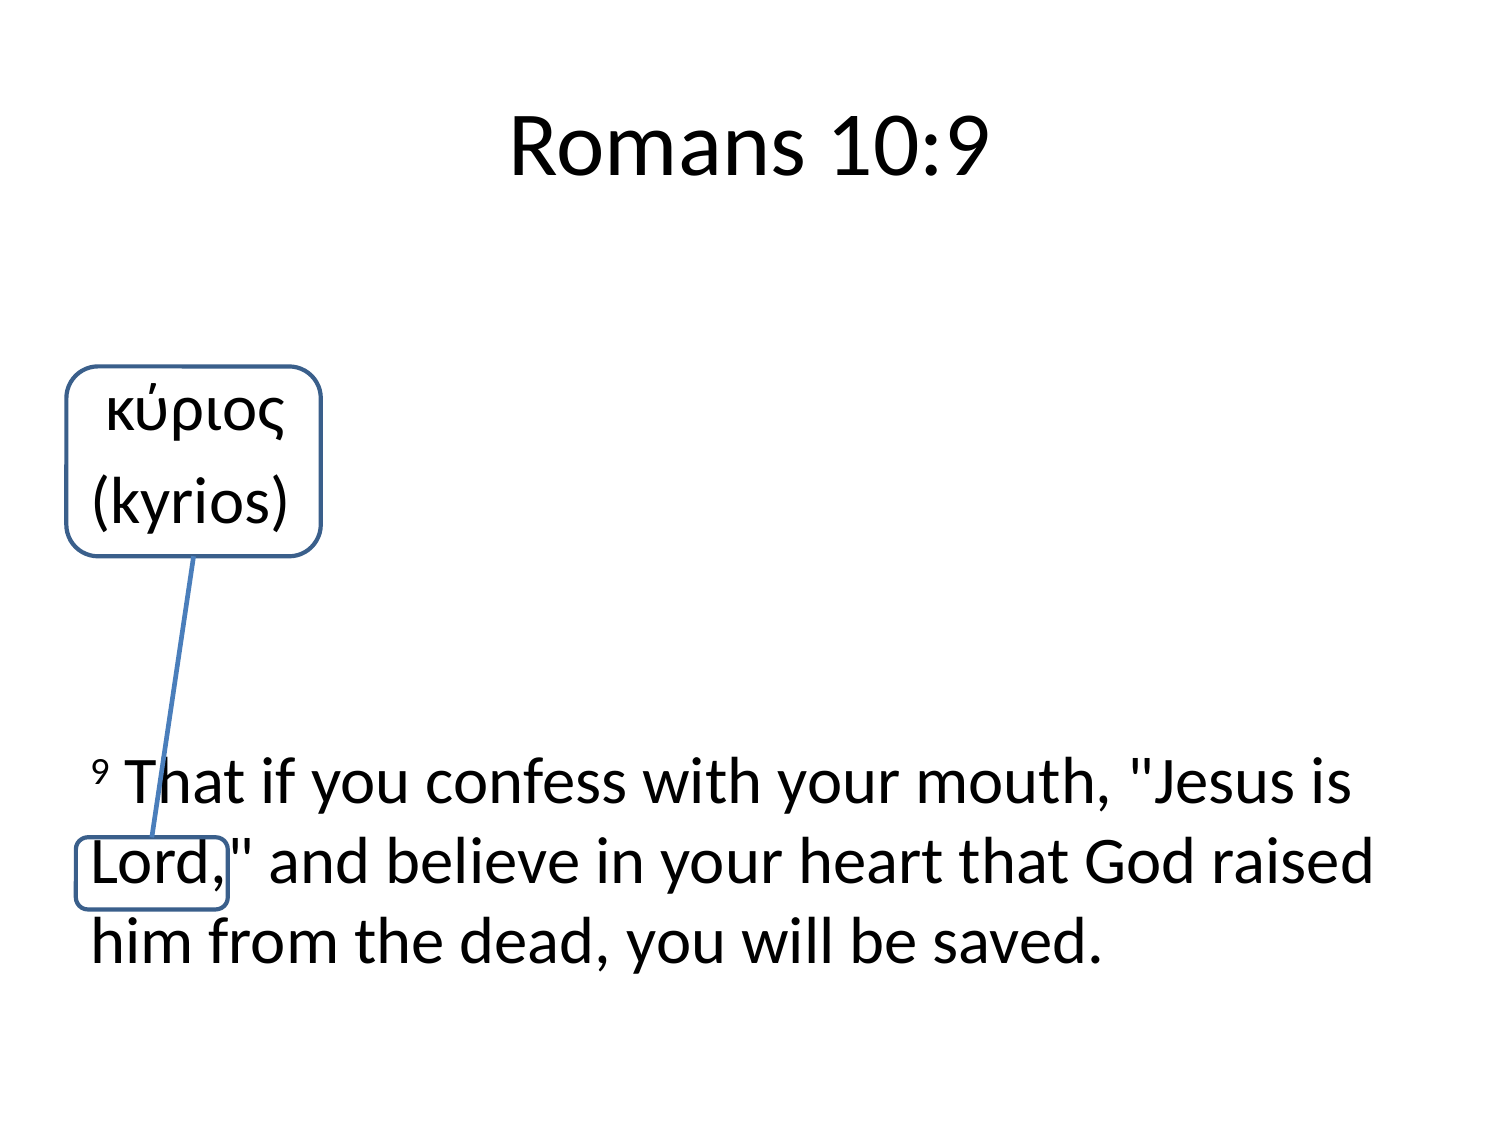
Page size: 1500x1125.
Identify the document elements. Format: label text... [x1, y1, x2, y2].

title Romans 10:9 [75, 45, 1425, 233]
text_box [73, 835, 230, 912]
text_box [64, 364, 323, 559]
list κύριος (kyrios) 9 That if you confess with your mouth, "Jesus is Lord," and believe in your heart that God raised him from the dead, you will be saved. [75, 262, 1425, 1005]
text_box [151, 556, 194, 838]
